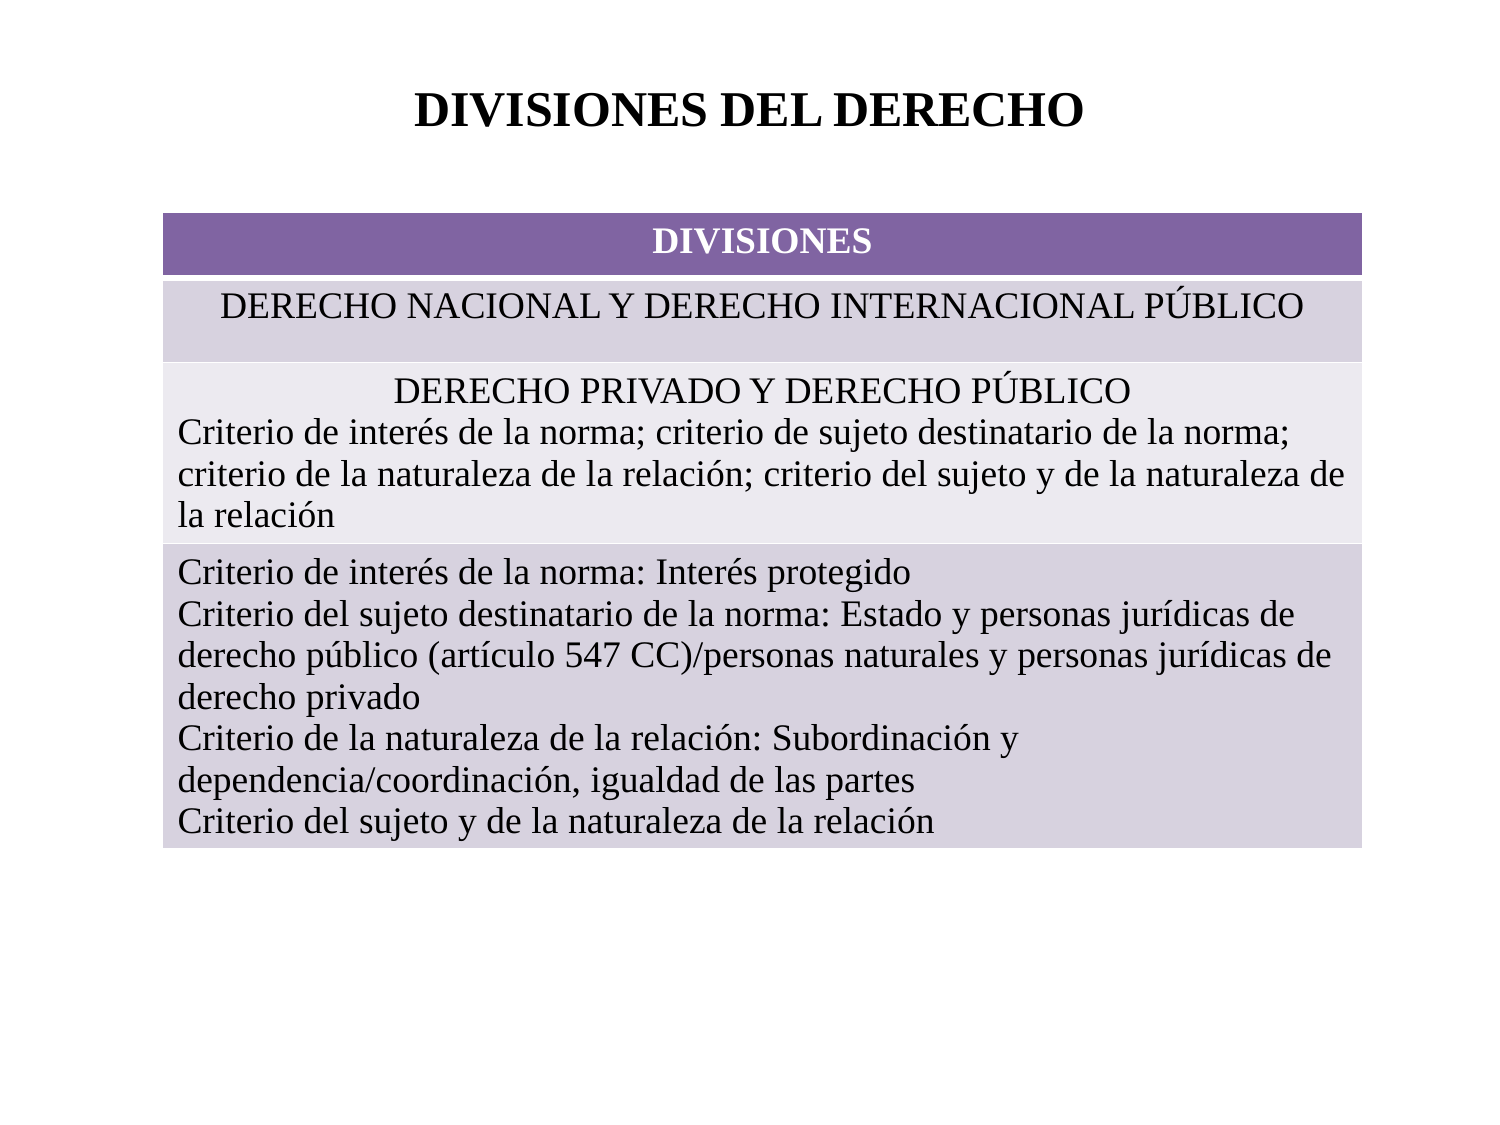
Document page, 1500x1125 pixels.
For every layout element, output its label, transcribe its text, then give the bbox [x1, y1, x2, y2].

table_cell Criterio de interés de la norma: Interés protegido Criterio del sujeto destinatario de la norma: Estado y personas jurídicas de derecho público (artículo 547 CC)/personas naturales y personas jurídicas de derecho privado Criterio de la naturaleza de la relación: Subordinación y dependencia/coordinación, igualdad de las partes Criterio del sujeto y de la naturaleza de la relación [163, 544, 1362, 848]
table_header DIVISIONES [163, 213, 1362, 275]
table_cell DERECHO NACIONAL Y DERECHO INTERNACIONAL PÚBLICO [163, 281, 1362, 362]
title DIVISIONES DEL DERECHO [112, 50, 1388, 163]
table_cell DERECHO PRIVADO Y DERECHO PÚBLICO Criterio de interés de la norma; criterio de sujeto destinatario de la norma; criterio de la naturaleza de la relación; criterio del sujeto y de la naturaleza de la relación [163, 363, 1362, 543]
